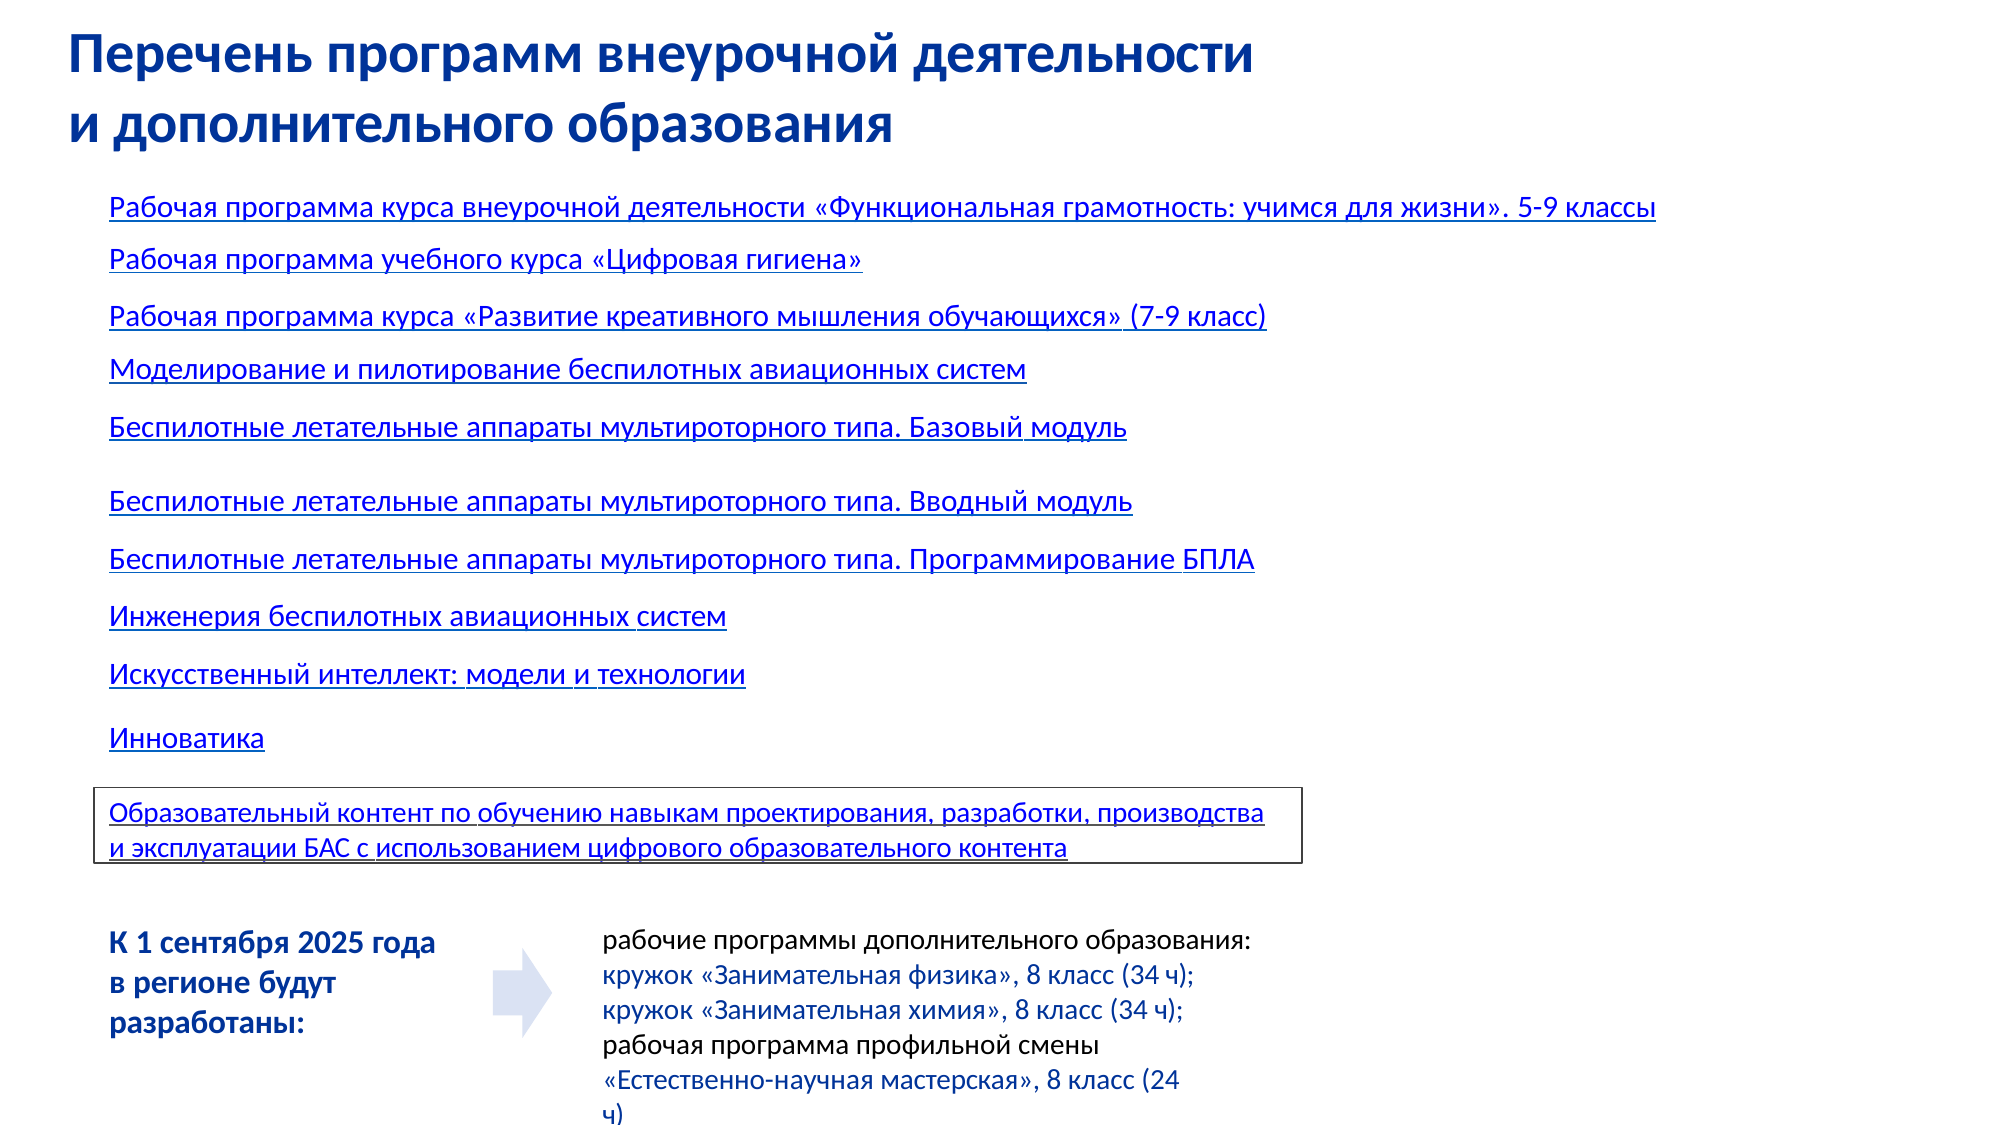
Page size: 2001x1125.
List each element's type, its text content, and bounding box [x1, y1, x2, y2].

table_cell Искусственный интеллект: модели и технологии [104, 656, 1660, 713]
text_box Образовательный контент по обучению навыкам проектирования, разработки, производства и эксплуатации БАС с использованием цифрового образовательного контента [94, 787, 1302, 863]
text_box К 1 сентября 2025 года в регионе будут разработаны: [107, 918, 441, 1041]
table_cell Рабочая программа курса «Развитие креативного мышления обучающихся» (7-9 класс) [104, 298, 1660, 353]
table_cell Моделирование и пилотирование беспилотных авиационных систем [104, 353, 1660, 408]
table_header Рабочая программа курса внеурочной деятельности «Функциональная грамотность: учимся для жизни». 5-9 классы [104, 196, 1660, 240]
table_cell Беспилотные летательные аппараты мультироторного типа. Программирование БПЛА [104, 540, 1660, 598]
table_cell Инноватика [104, 713, 1660, 758]
text_box рабочие программы дополнительного образования: кружок «Занимательная физика», 8 класс (34 ч); кружок «Занимательная химия», 8 класс (34 ч); рабочая программа профильной смены «Естественно-научная мастерская», 8 класс (24 ч) [600, 918, 1721, 1125]
table_cell Рабочая программа учебного курса «Цифровая гигиена» [104, 240, 1660, 298]
table_cell Инженерия беспилотных авиационных систем [104, 598, 1660, 656]
text_box [492, 947, 553, 1038]
table_cell Беспилотные летательные аппараты мультироторного типа. Базовый модуль [104, 408, 1660, 474]
table_cell Беспилотные летательные аппараты мультироторного типа. Вводный модуль [104, 474, 1660, 540]
title Перечень программ внеурочной деятельности и дополнительного образования [66, 11, 1262, 202]
